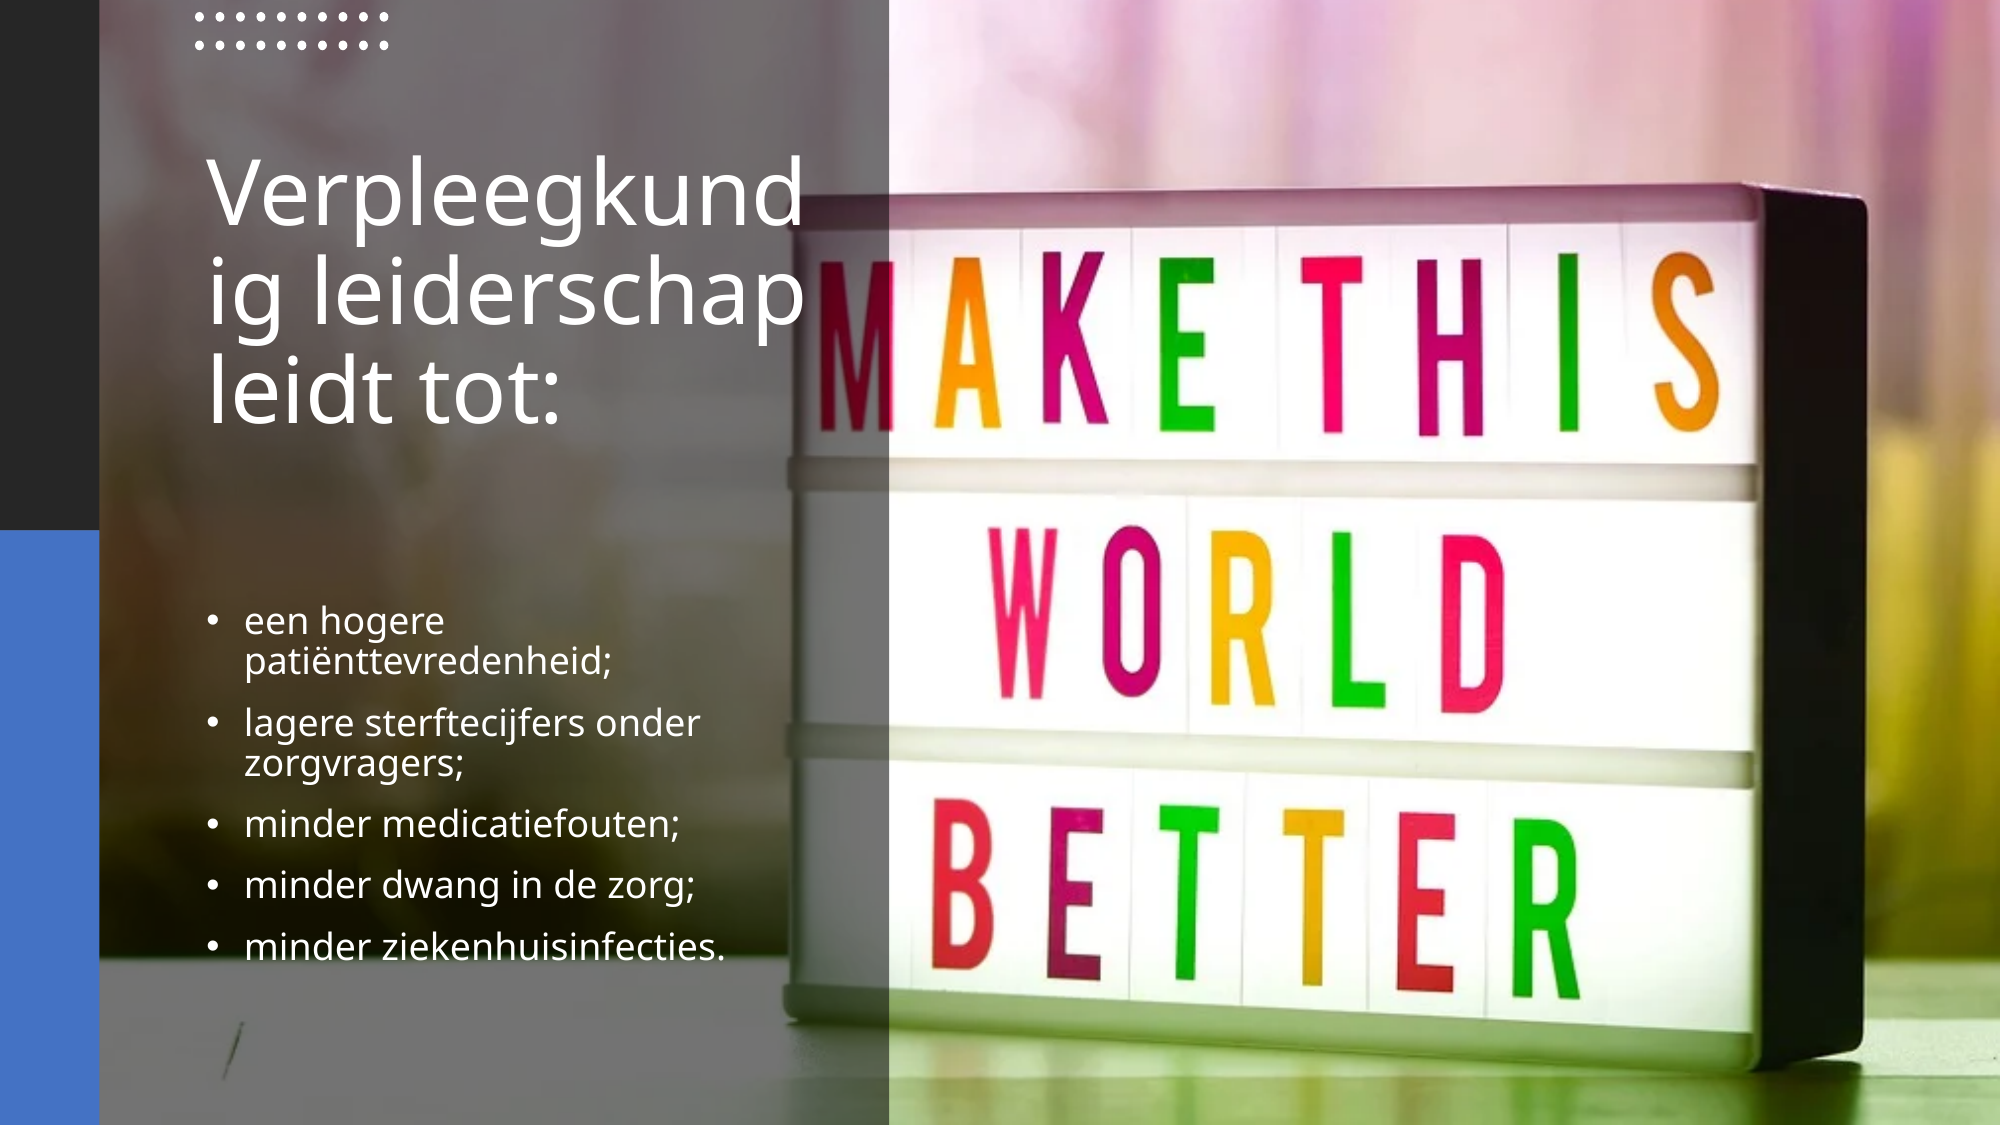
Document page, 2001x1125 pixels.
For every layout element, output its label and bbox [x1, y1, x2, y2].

picture [98, 0, 2000, 1125]
text_box [194, 11, 389, 51]
text_box [0, 0, 98, 529]
text_box [0, 529, 98, 1125]
